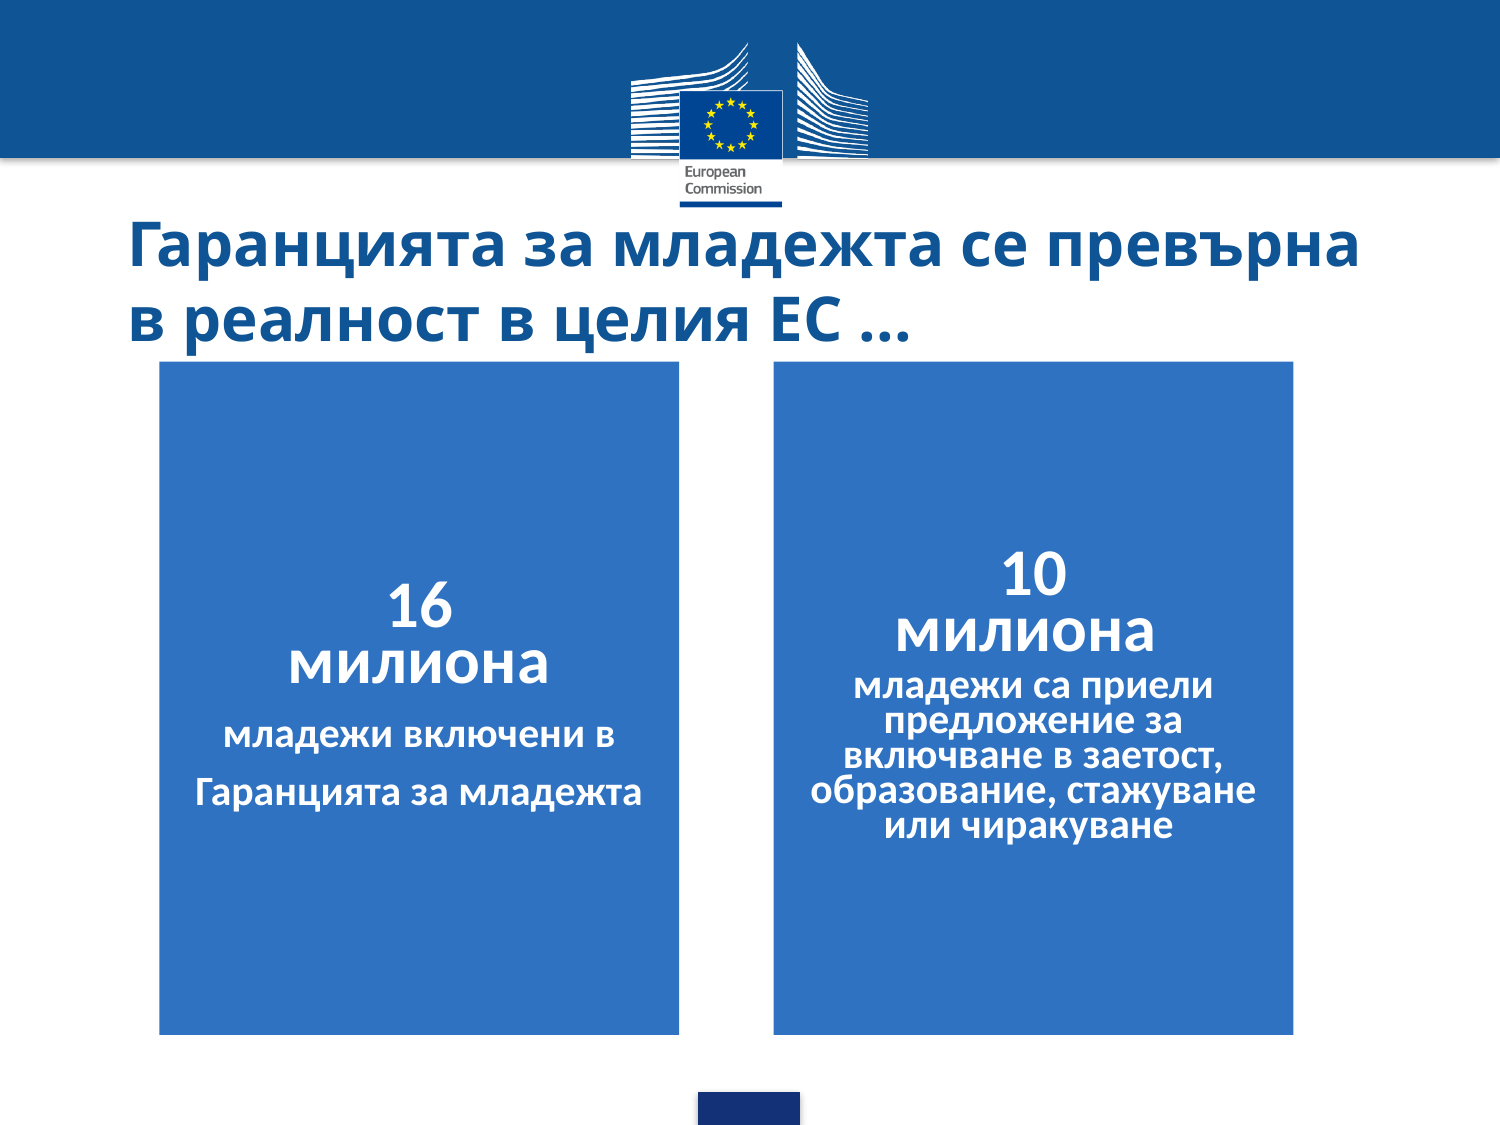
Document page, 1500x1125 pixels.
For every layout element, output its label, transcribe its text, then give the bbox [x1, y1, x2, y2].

text_box 10 милиона младежи са приели предложение за включване в заетост, образование, стажуване или чиракуване [773, 361, 1294, 1035]
text_box 16 милиона младежи включени в Гаранцията за младежта [159, 361, 680, 1035]
title Гаранцията за младежта се превърна в реалност в целия ЕС ... [111, 196, 1389, 362]
picture [631, 42, 868, 196]
